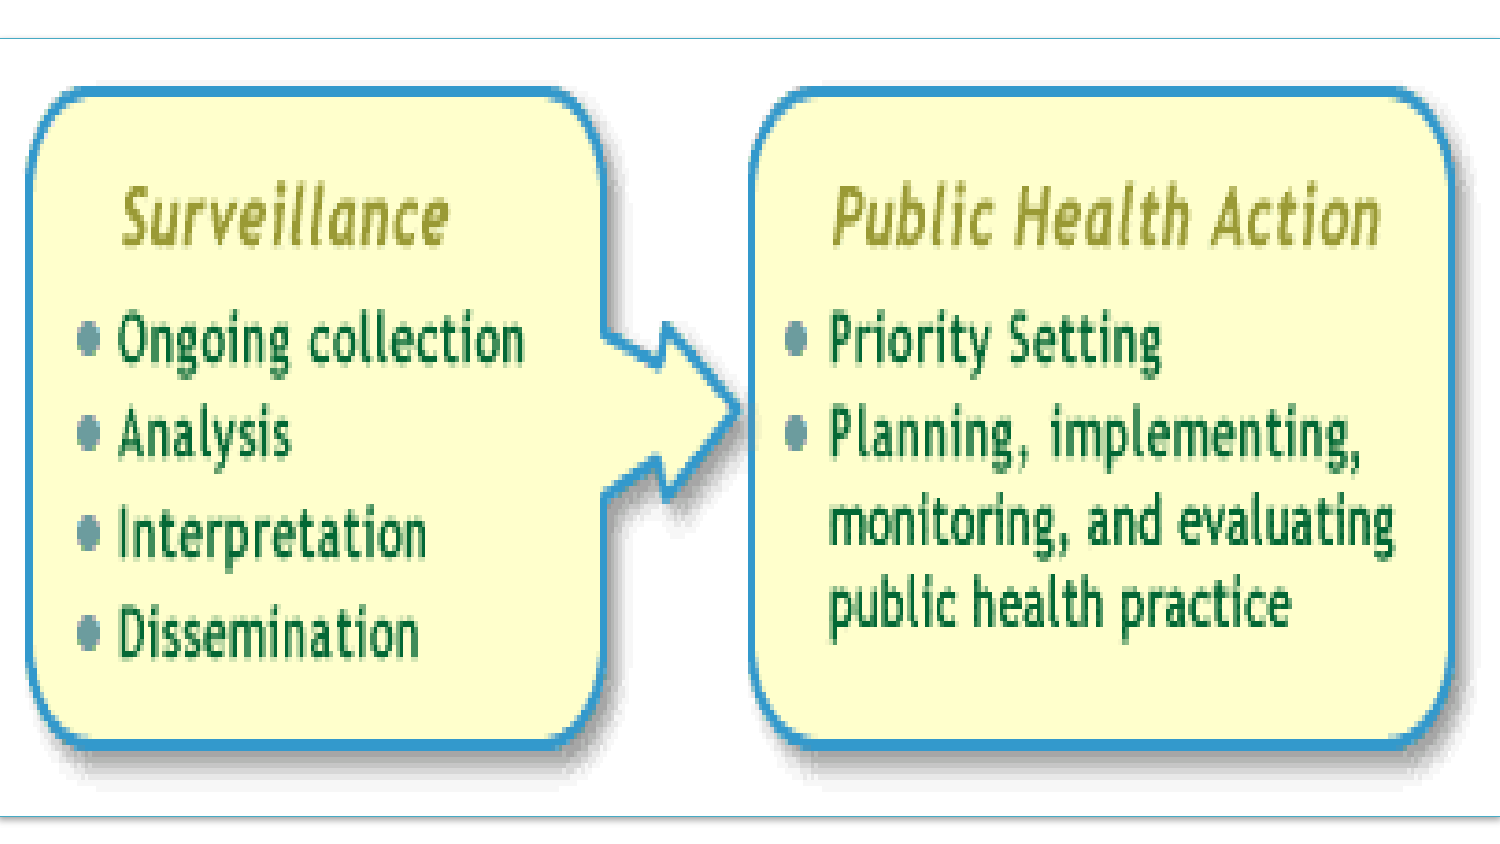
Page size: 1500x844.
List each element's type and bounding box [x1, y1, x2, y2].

list [0, 39, 1500, 816]
